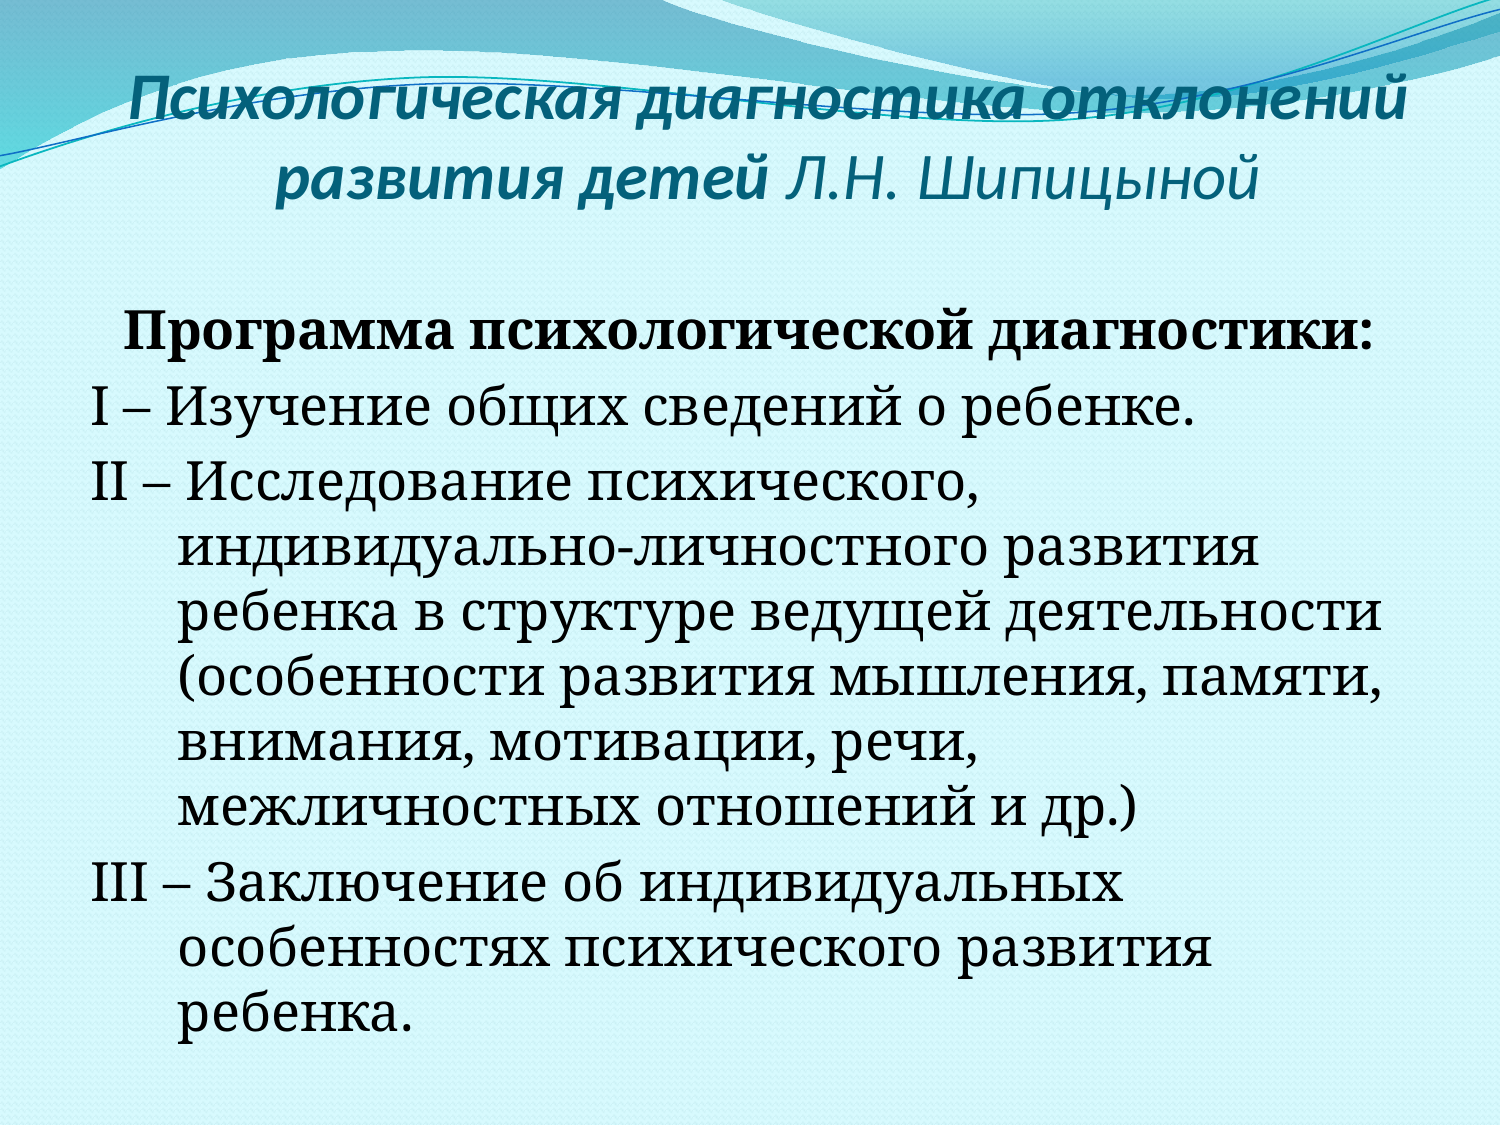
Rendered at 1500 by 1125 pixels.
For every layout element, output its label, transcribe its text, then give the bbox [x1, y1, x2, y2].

list Программа психологической диагностики: I – Изучение общих сведений о ребенке. II – Исследование психического, индивидуально-личностного развития ребенка в структуре ведущей деятельности (особенности развития мышления, памяти, внимания, мотивации, речи, межличностных отношений и др.) III – Заключение об индивидуальных особенностях психического развития ребенка. [74, 287, 1426, 1038]
title Психологическая диагностика отклонений развития детей Л.Н. Шипицыной [74, 49, 1463, 213]
